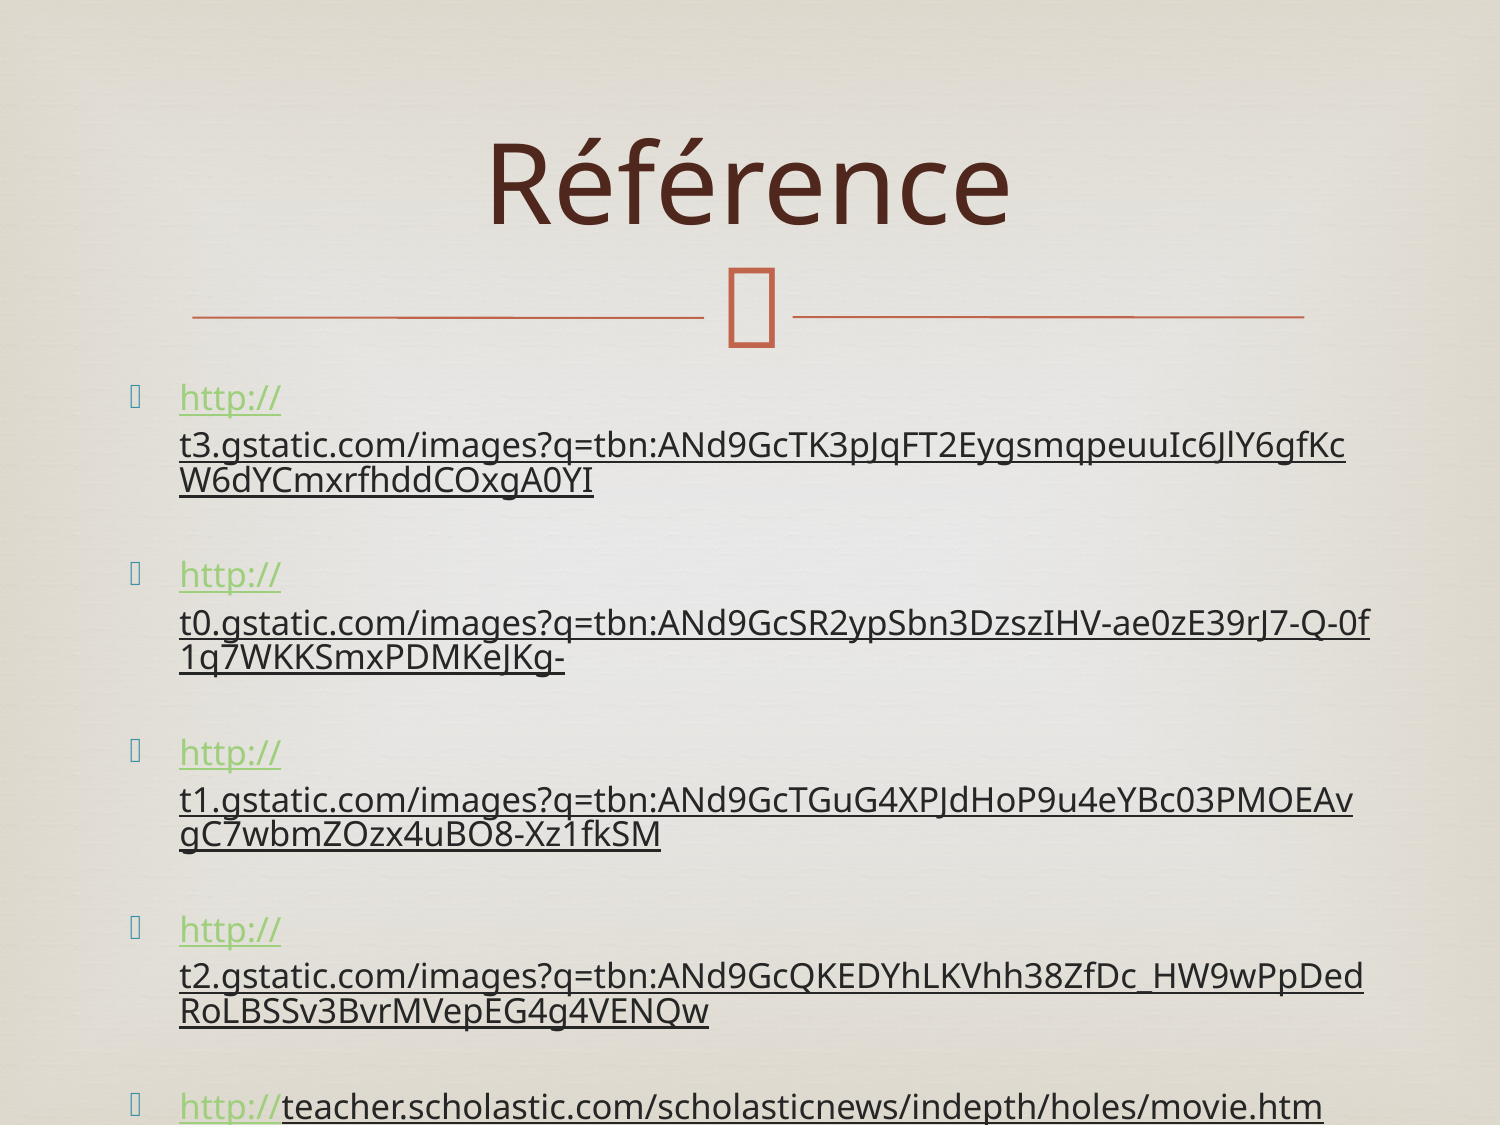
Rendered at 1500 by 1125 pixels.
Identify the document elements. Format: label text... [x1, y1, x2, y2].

list http://t3.gstatic.com/images?q=tbn:ANd9GcTK3pJqFT2EygsmqpeuuIc6JlY6gfKcW6dYCmxrfhddCOxgA0YI http://t0.gstatic.com/images?q=tbn:ANd9GcSR2ypSbn3DzszIHV-ae0zE39rJ7-Q-0f1q7WKKSmxPDMKeJKg- http://t1.gstatic.com/images?q=tbn:ANd9GcTGuG4XPJdHoP9u4eYBc03PMOEAvgC7wbmZOzx4uBO8-Xz1fkSM http://t2.gstatic.com/images?q=tbn:ANd9GcQKEDYhLKVhh38ZfDc_HW9wPpDedRoLBSSv3BvrMVepEG4g4VENQw http://teacher.scholastic.com/scholasticnews/indepth/holes/movie.htm [114, 368, 1386, 1005]
title Référence [112, 93, 1386, 267]
